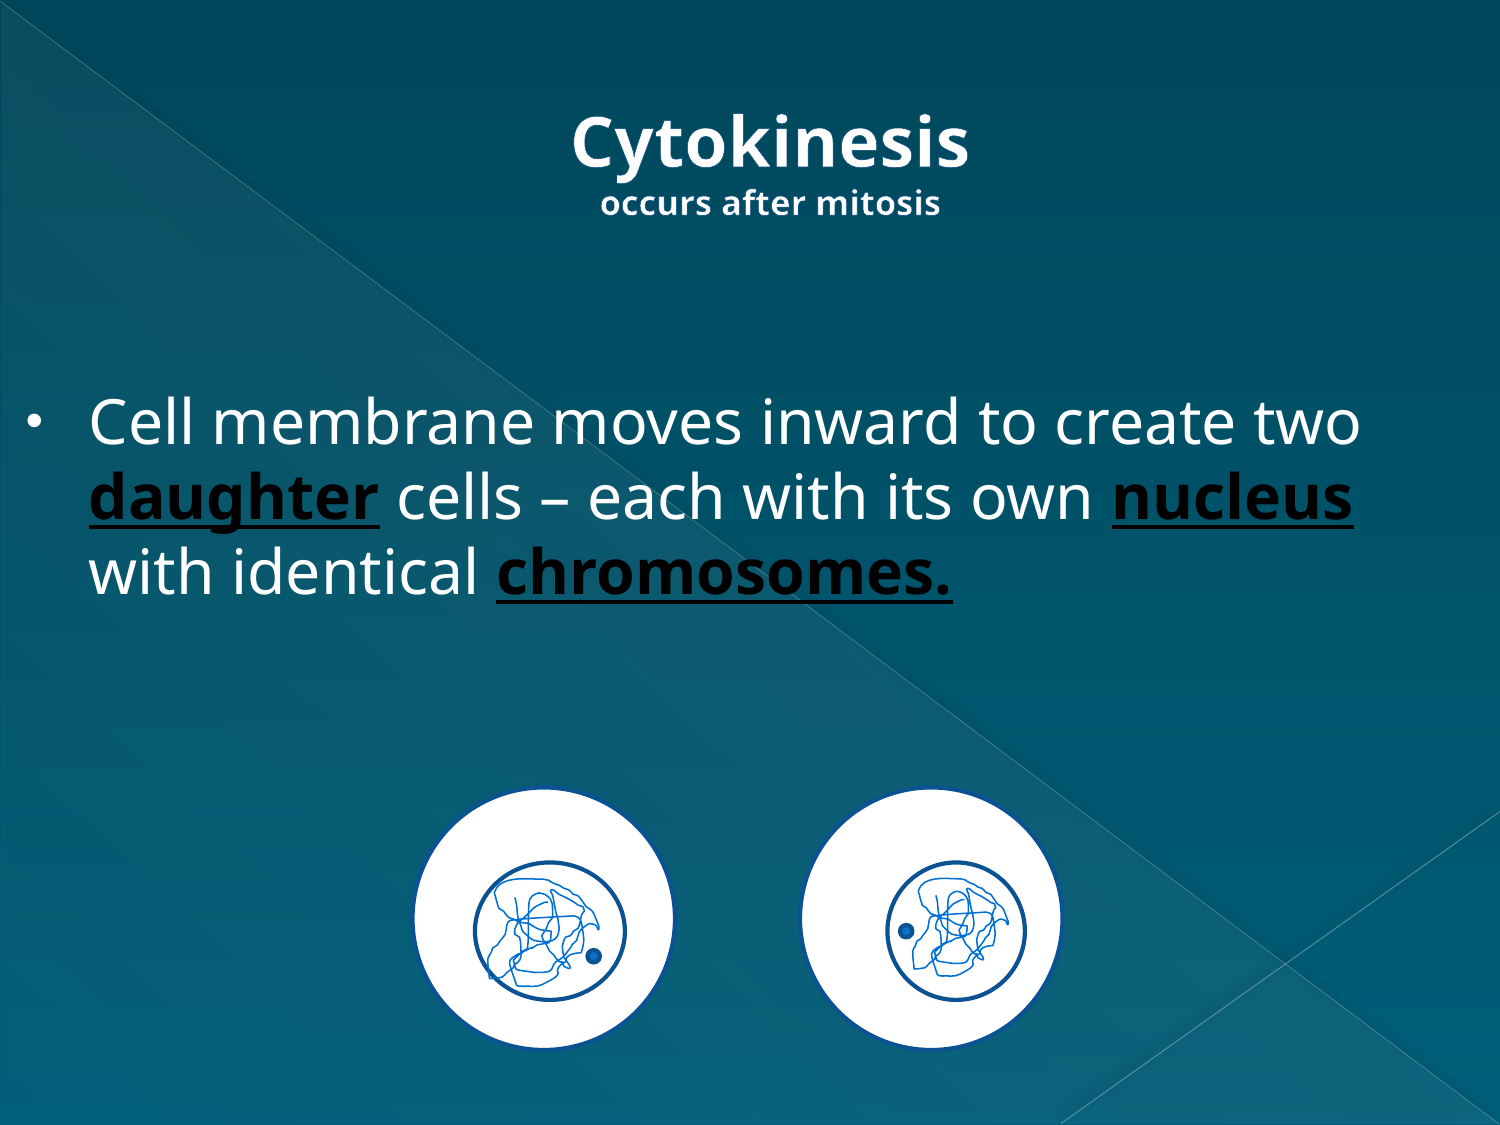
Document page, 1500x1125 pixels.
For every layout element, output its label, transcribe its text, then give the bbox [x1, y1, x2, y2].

text_box [487, 877, 600, 988]
text_box [410, 785, 678, 1053]
text_box [911, 877, 1009, 977]
text_box [472, 860, 628, 1003]
title Cytokinesis occurs after mitosis [0, 87, 1500, 316]
text_box [897, 922, 915, 940]
text_box [797, 785, 1065, 1053]
text_box [885, 860, 1027, 1003]
list Cell membrane moves inward to create two daughter cells – each with its own nucleus with identical chromosomes. [0, 374, 1500, 788]
text_box [585, 947, 602, 965]
